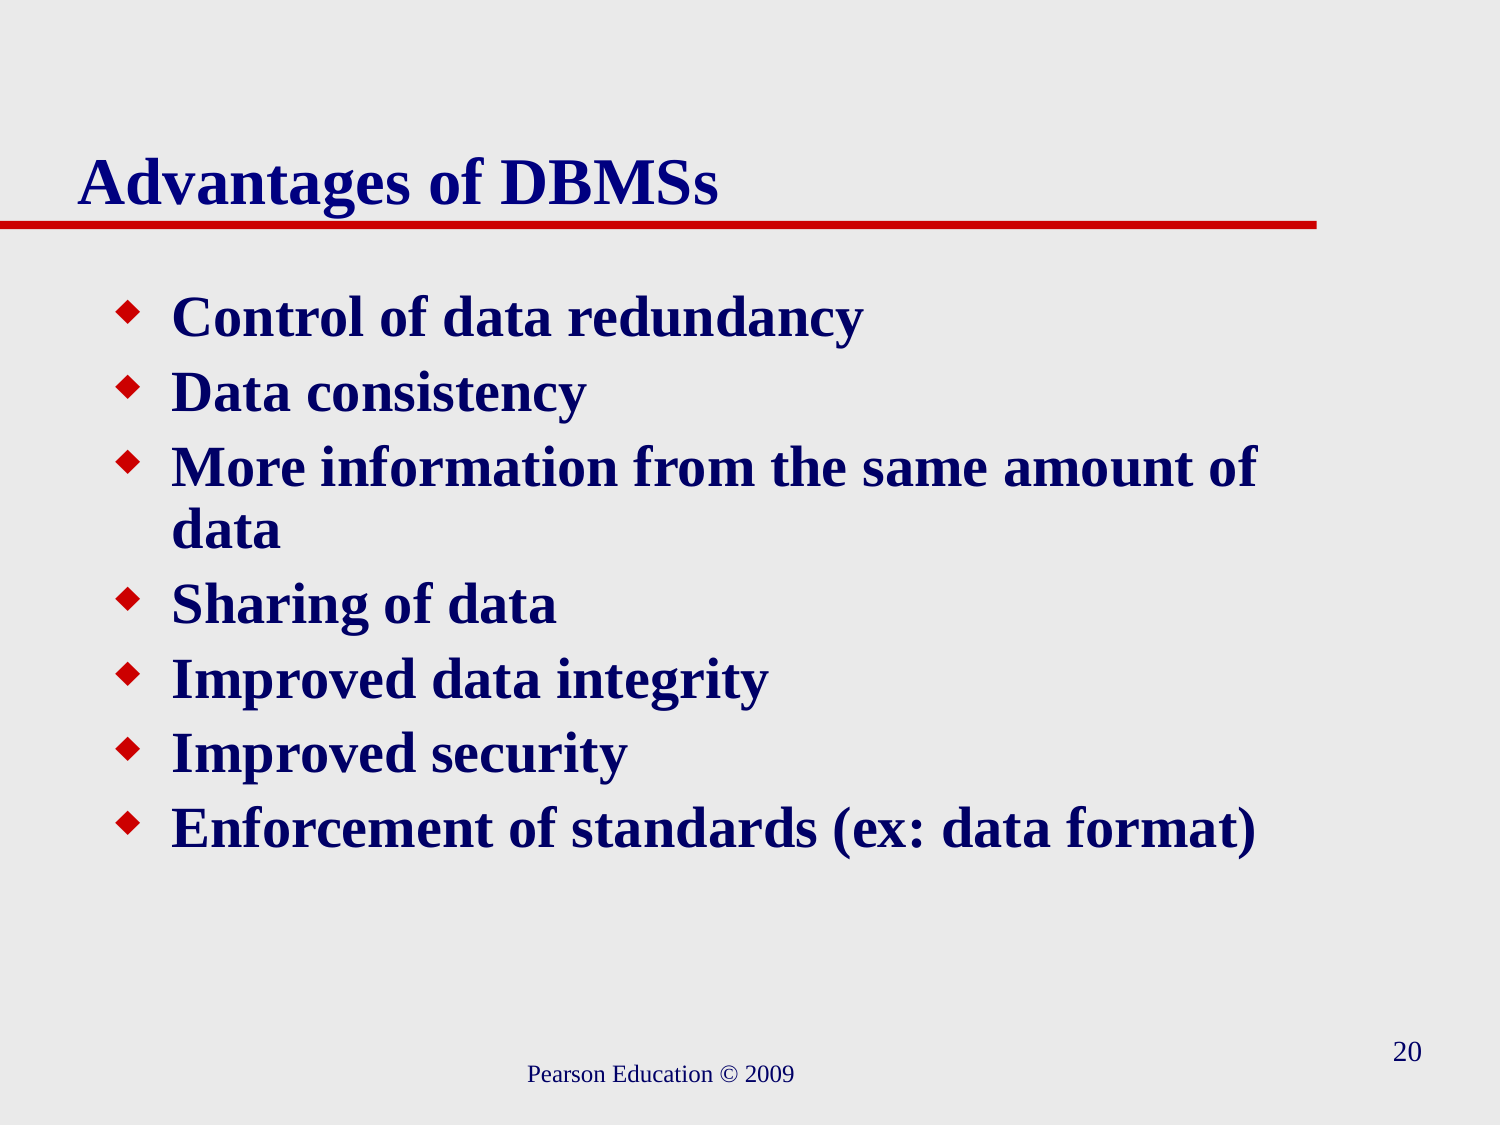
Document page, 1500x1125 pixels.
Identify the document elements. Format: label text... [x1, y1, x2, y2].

slide_number 20 [1124, 1012, 1438, 1088]
text_box Pearson Education © 2009 [512, 1050, 1038, 1095]
list Control of data redundancy Data consistency More information from the same amount of data Sharing of data Improved data integrity Improved security Enforcement of standards (ex: data format) [100, 278, 1369, 955]
title Advantages of DBMSs [62, 43, 1338, 226]
